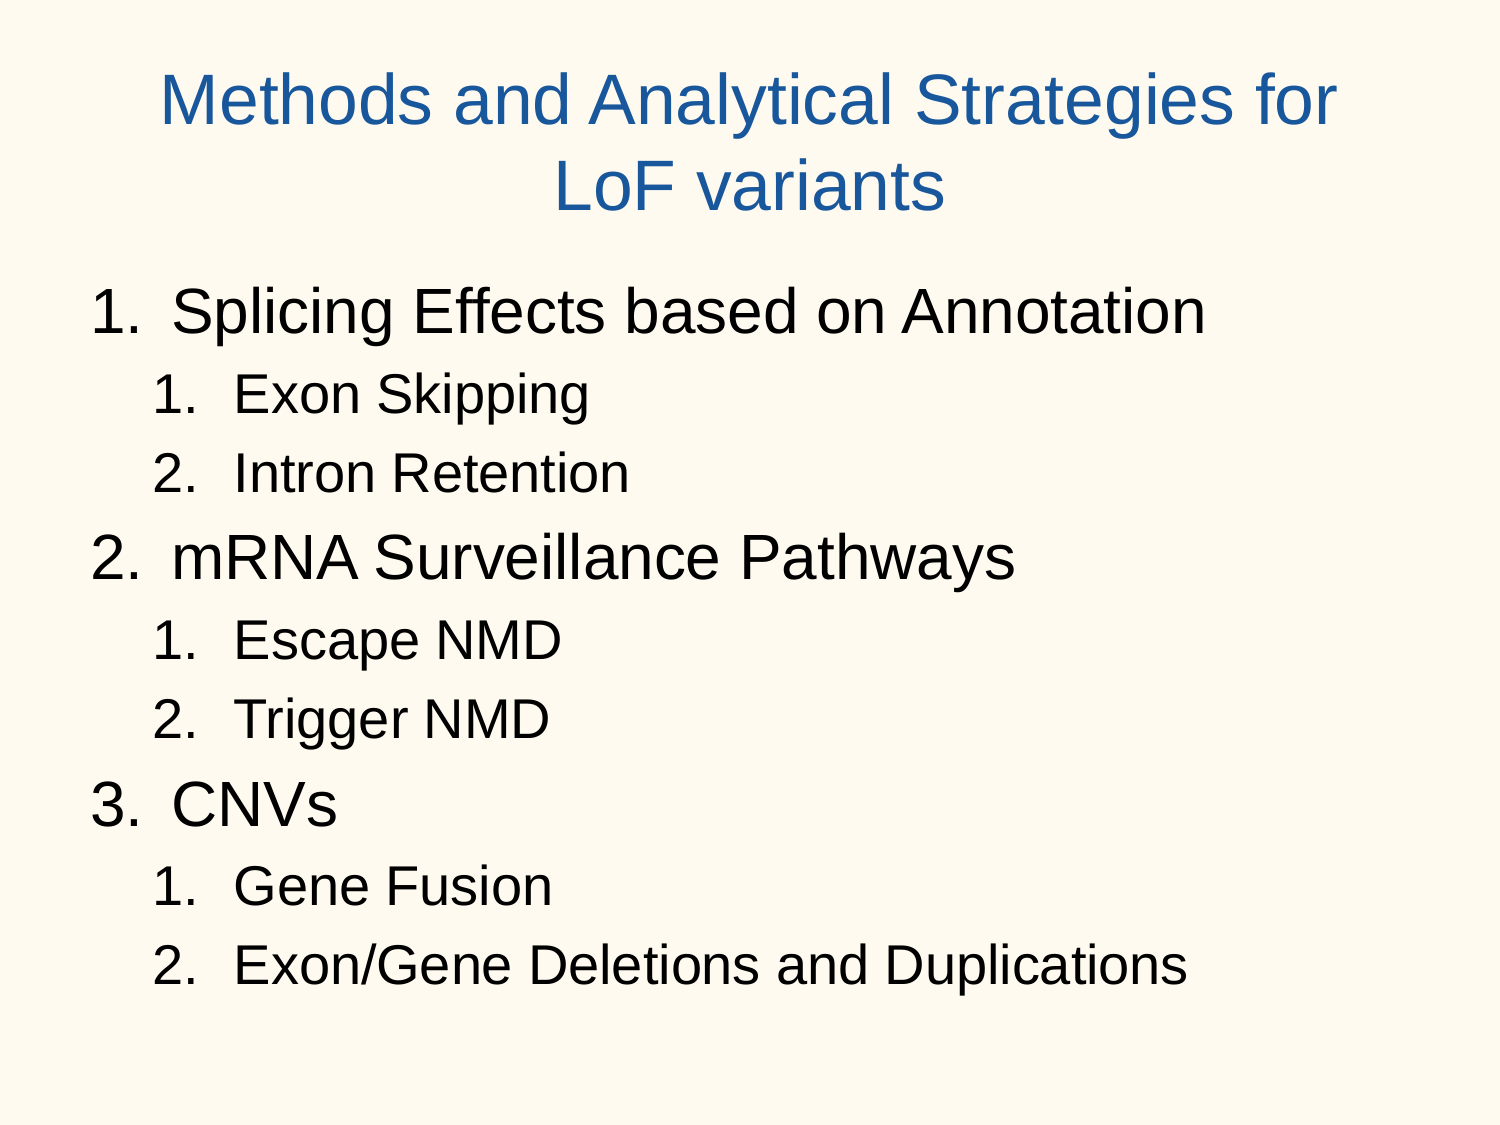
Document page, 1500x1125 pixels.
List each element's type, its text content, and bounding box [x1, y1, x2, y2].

list Splicing Effects based on Annotation Exon Skipping Intron Retention mRNA Surveillance Pathways Escape NMD Trigger NMD CNVs Gene Fusion Exon/Gene Deletions and Duplications [75, 262, 1425, 1005]
title Methods and Analytical Strategies for LoF variants [75, 45, 1425, 233]
